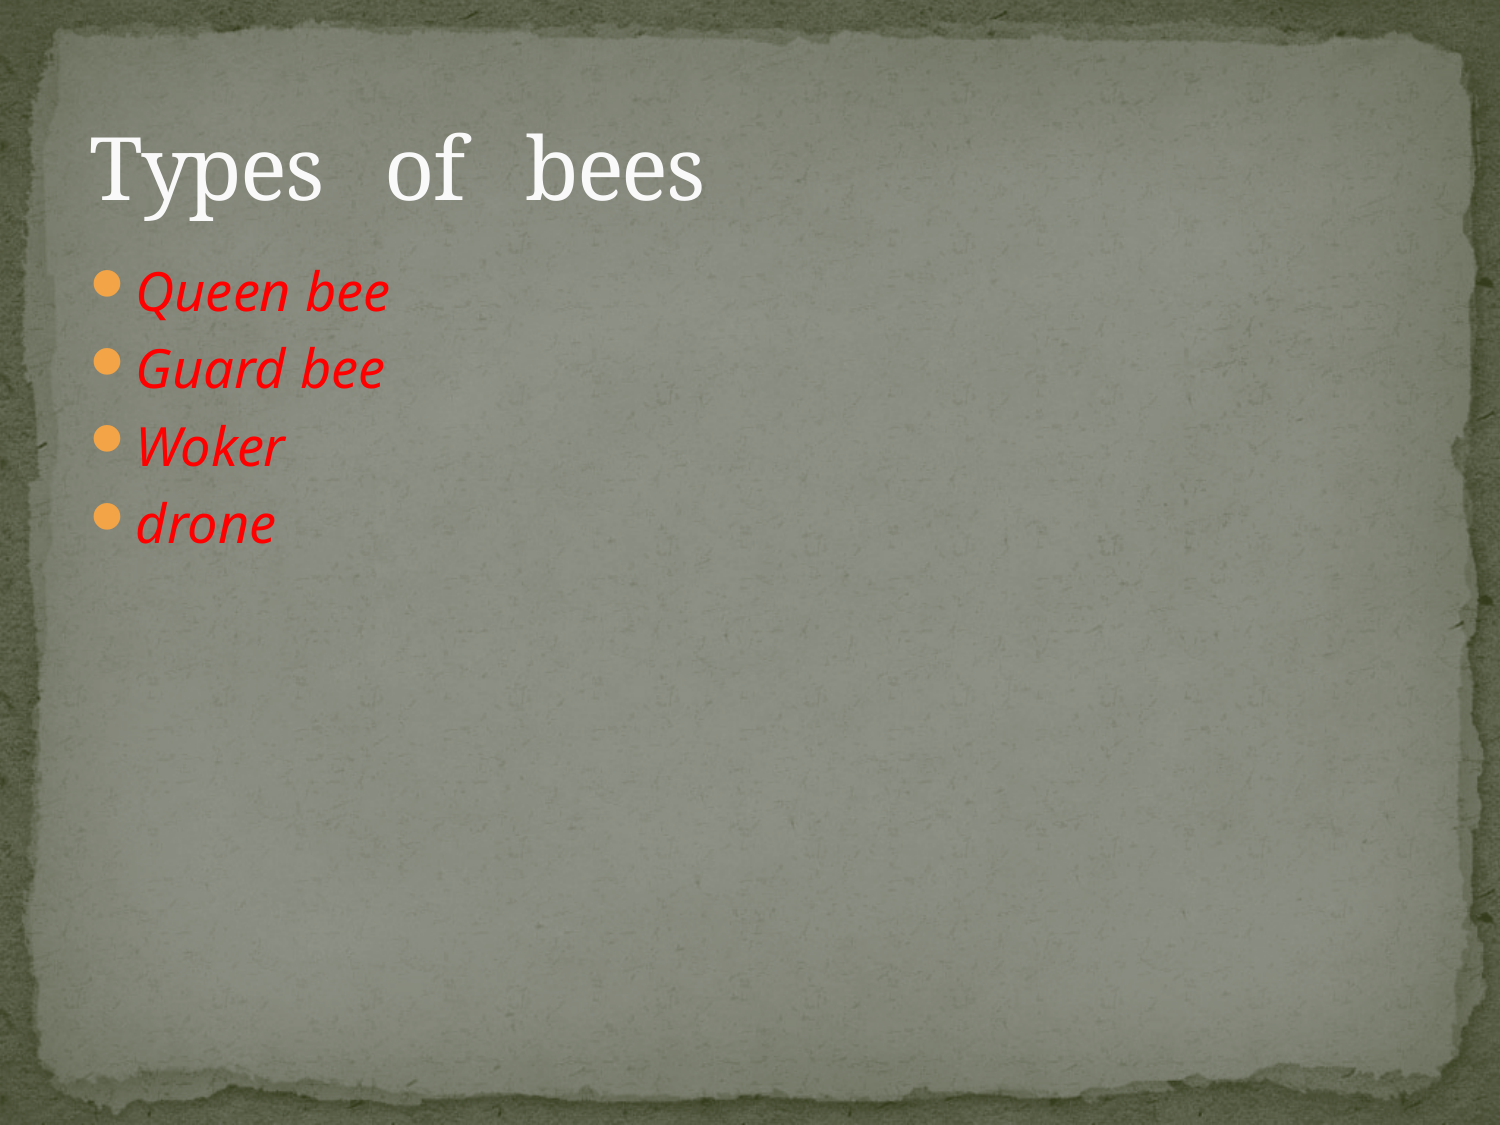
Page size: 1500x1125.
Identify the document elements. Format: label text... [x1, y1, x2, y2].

title Types of bees [74, 24, 1425, 225]
list Queen bee Guard bee Woker drone [75, 249, 1425, 1000]
